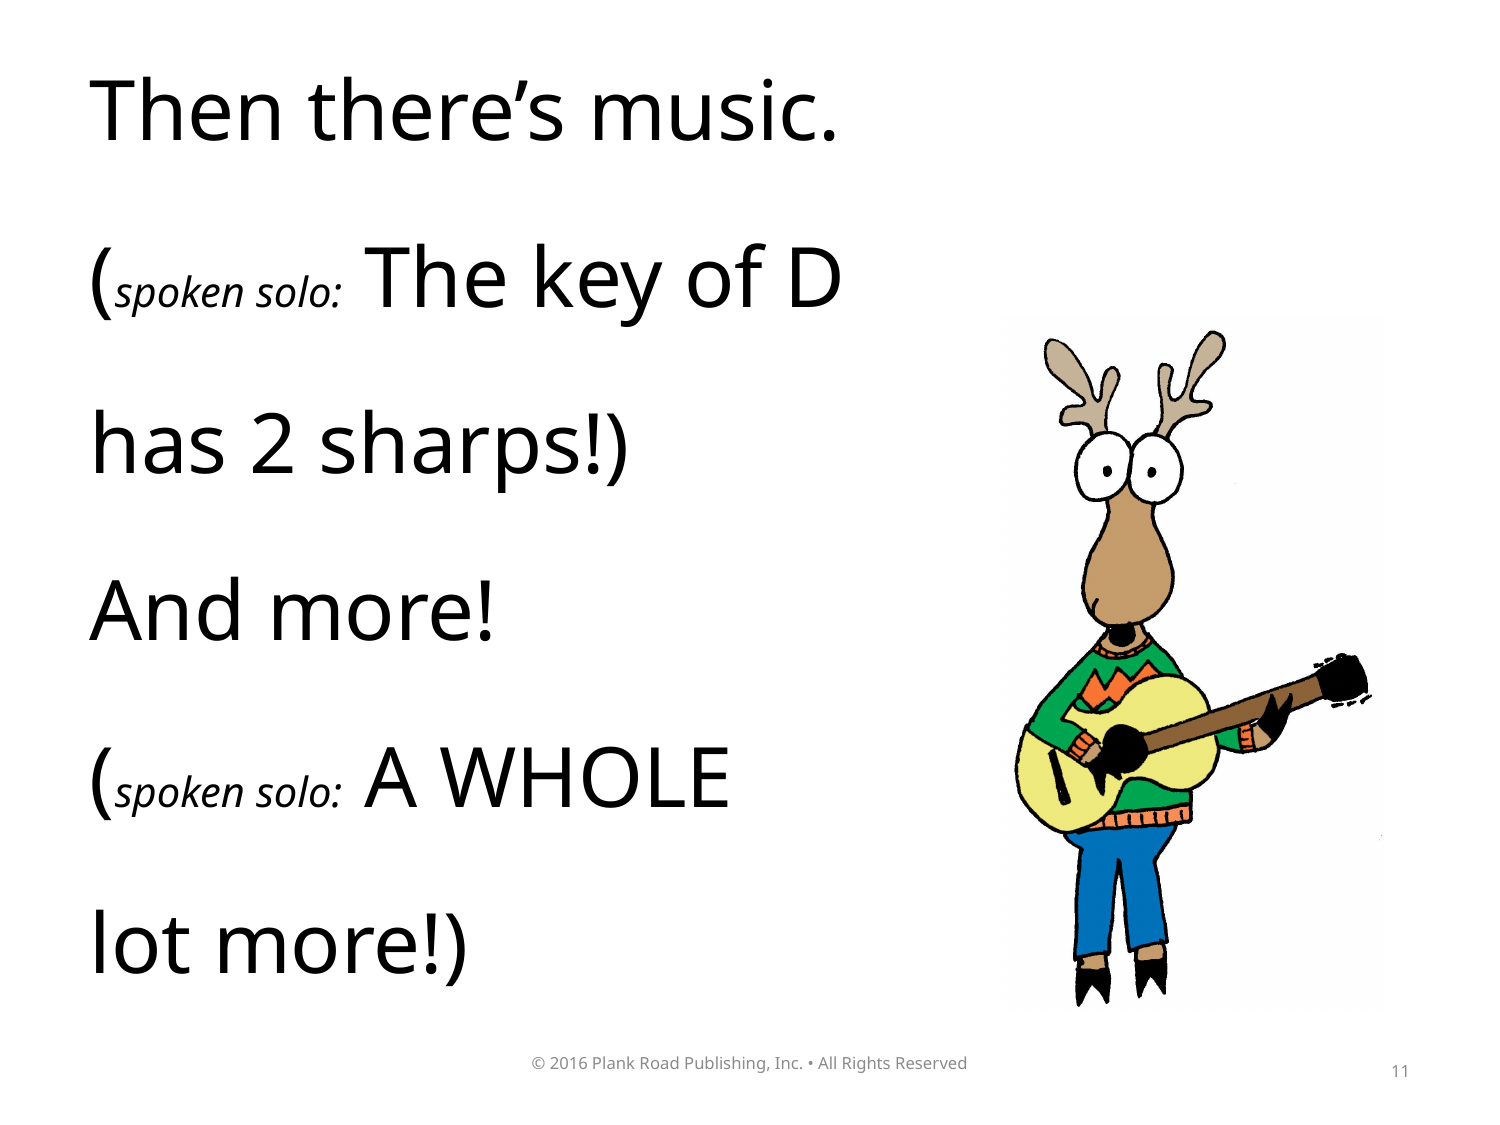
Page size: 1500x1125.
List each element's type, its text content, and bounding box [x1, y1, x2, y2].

list Then there’s music. (spoken solo: The key of D has 2 sharps!) And more! (spoken solo: A WHOLE lot more!) [75, 0, 1425, 1014]
picture [1001, 316, 1384, 1014]
slide_number 11 [1074, 1042, 1425, 1103]
